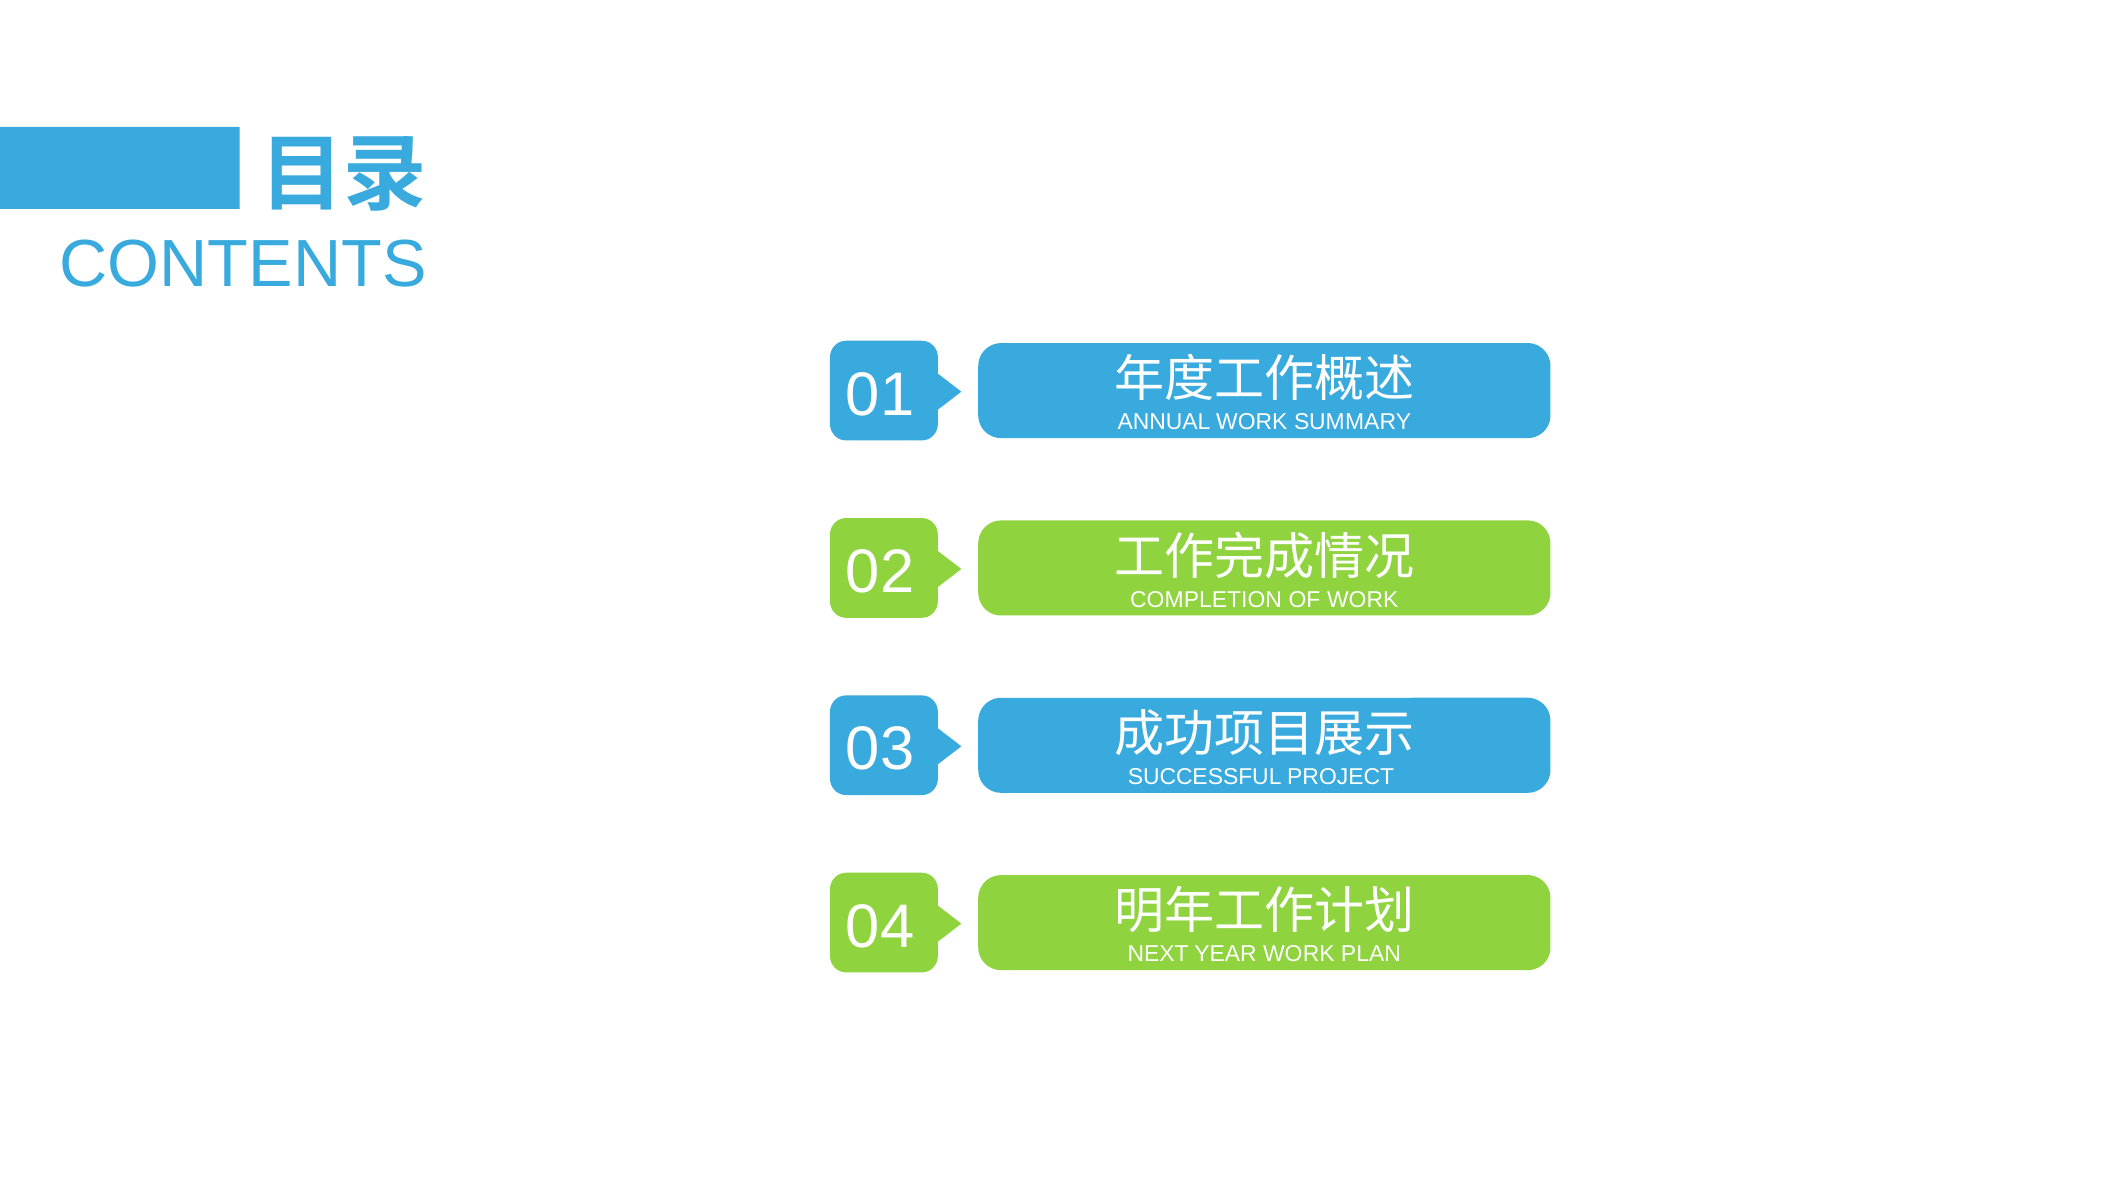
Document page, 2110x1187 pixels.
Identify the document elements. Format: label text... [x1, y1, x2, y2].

text_box 成功项目展示 SUCCESSFUL PROJECT [978, 697, 1551, 793]
text_box 02 [829, 518, 962, 618]
text_box [0, 126, 239, 210]
text_box 明年工作计划 NEXT YEAR WORK PLAN [978, 875, 1551, 971]
text_box 04 [829, 872, 962, 973]
text_box 目录 [239, 119, 427, 220]
text_box 工作完成情况 COMPLETION OF WORK [978, 520, 1551, 616]
text_box 03 [829, 695, 962, 796]
text_box 01 [829, 340, 962, 441]
text_box CONTENTS [0, 220, 427, 301]
text_box 年度工作概述 ANNUAL WORK SUMMARY [978, 343, 1551, 439]
